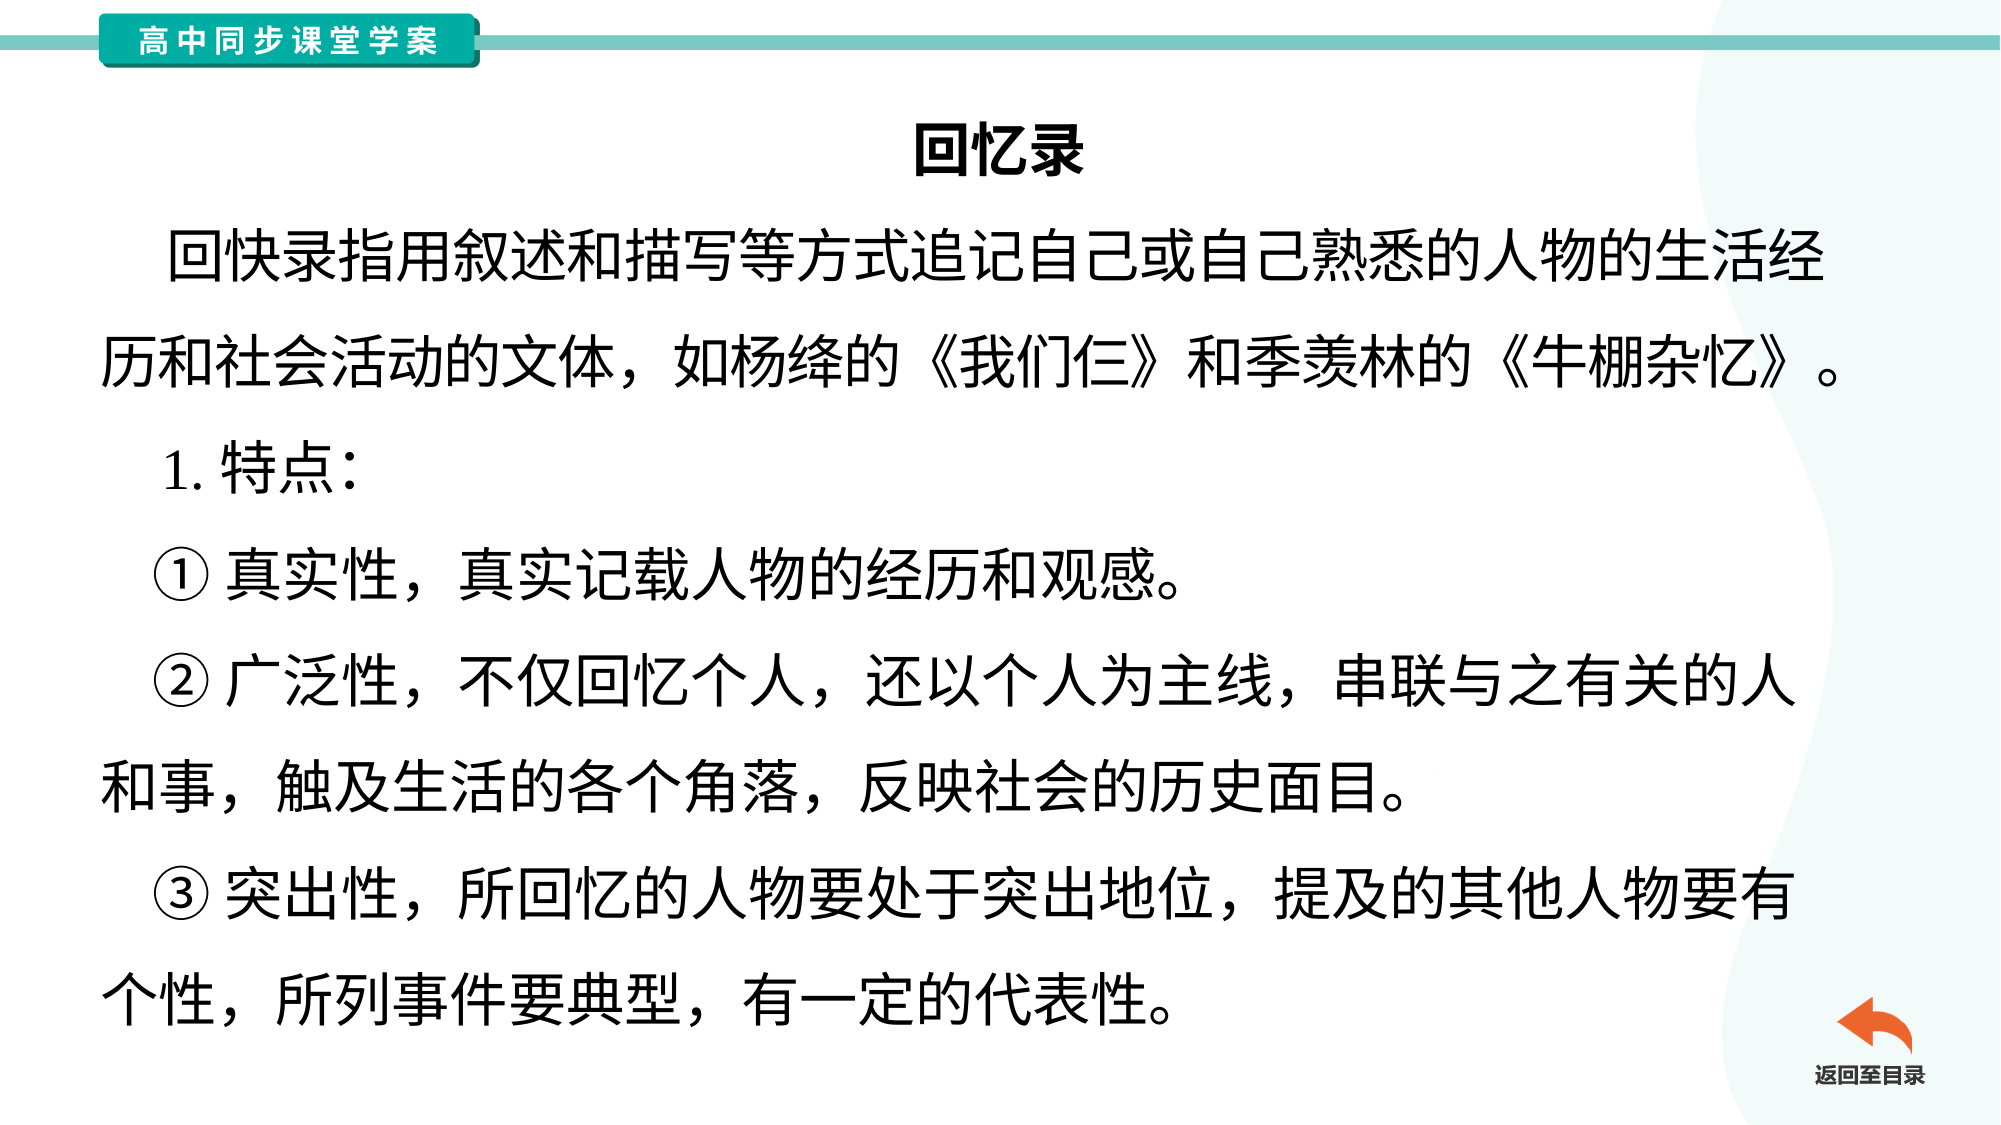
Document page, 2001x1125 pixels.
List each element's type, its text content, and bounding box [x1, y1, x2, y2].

text_box 回忆录 回快录指用叙述和描写等方式追记自己或自己熟悉的人物的生活经 历和社会活动的文体，如杨绛的《我们仨》和季羡林的《牛棚杂忆》。 1.特点： ①真实性，真实记载人物的经历和观感。 ②广泛性，不仅回忆个人，还以个人为主线，串联与之有关的人 和事，触及生活的各个角落，反映社会的历史面目。 ③突出性，所回忆的人物要处于突出地位，提及的其他人物要有 个性，所列事件要典型，有一定的代表性。 [100, 76, 1899, 1033]
picture [0, 0, 2000, 1125]
